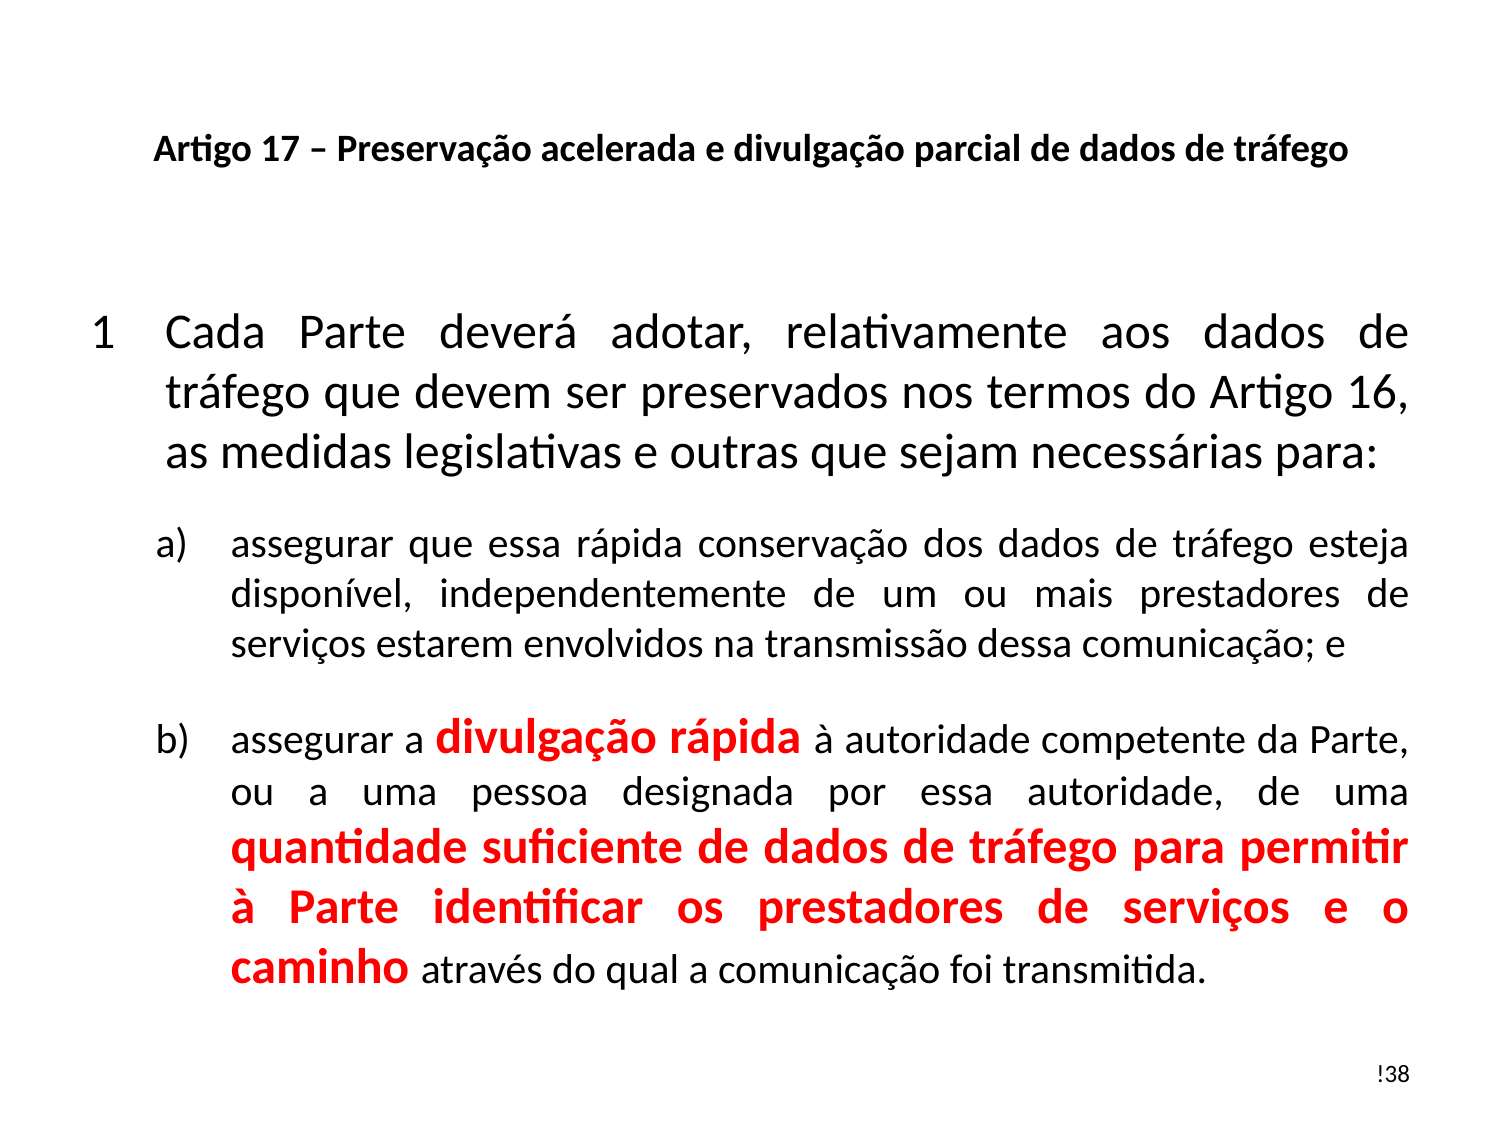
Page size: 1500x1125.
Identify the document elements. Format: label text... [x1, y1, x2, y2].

slide_number !38 [1074, 1042, 1425, 1103]
title Artigo 17 – Preservação acelerada e divulgação parcial de dados de tráfego [76, 51, 1428, 240]
list Cada Parte deverá adotar, relativamente aos dados de tráfego que devem ser preservados nos termos do Artigo 16, as medidas legislativas e outras que sejam necessárias para: assegurar que essa rápida conservação dos dados de tráfego esteja disponível, independentemente de um ou mais prestadores de serviços estarem envolvidos na transmissão dessa comunicação; e assegurar a divulgação rápida à autoridade competente da Parte, ou a uma pessoa designada por essa autoridade, de uma quantidade suficiente de dados de tráfego para permitir à Parte identificar os prestadores de serviços e o caminho através do qual a comunicação foi transmitida. [74, 290, 1426, 1072]
